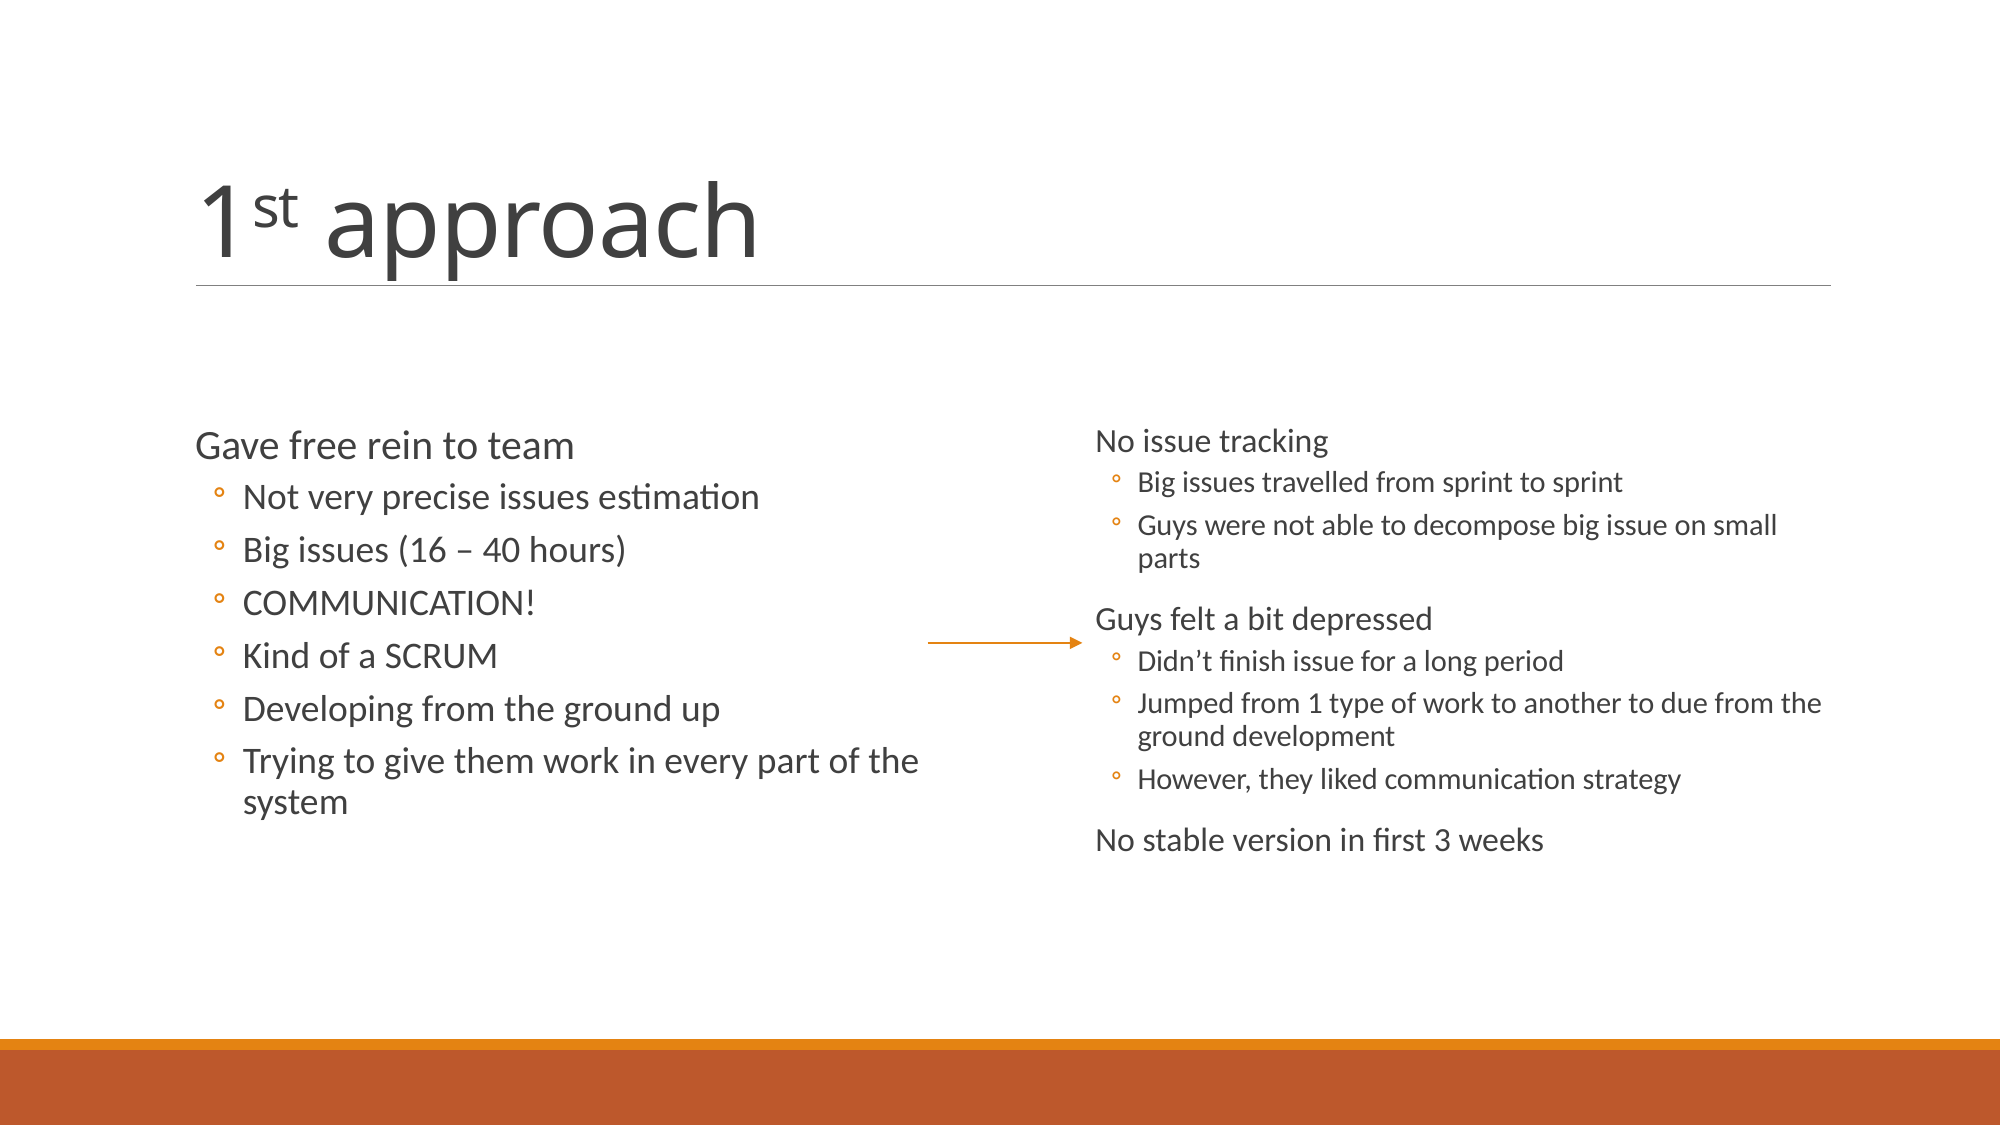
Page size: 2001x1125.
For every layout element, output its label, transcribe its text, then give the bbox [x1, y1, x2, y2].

list Gave free rein to team Not very precise issues estimation Big issues (16 – 40 hours) COMMUNICATION! Kind of a SCRUM Developing from the ground up Trying to give them work in every part of the system [180, 415, 928, 870]
title 1st approach [180, 47, 1830, 285]
text_box No issue tracking Big issues travelled from sprint to sprint Guys were not able to decompose big issue on small parts Guys felt a bit depressed Didn’t finish issue for a long period Jumped from 1 type of work to another to due from the ground development However, they liked communication strategy No stable version in first 3 weeks [1082, 415, 1830, 870]
